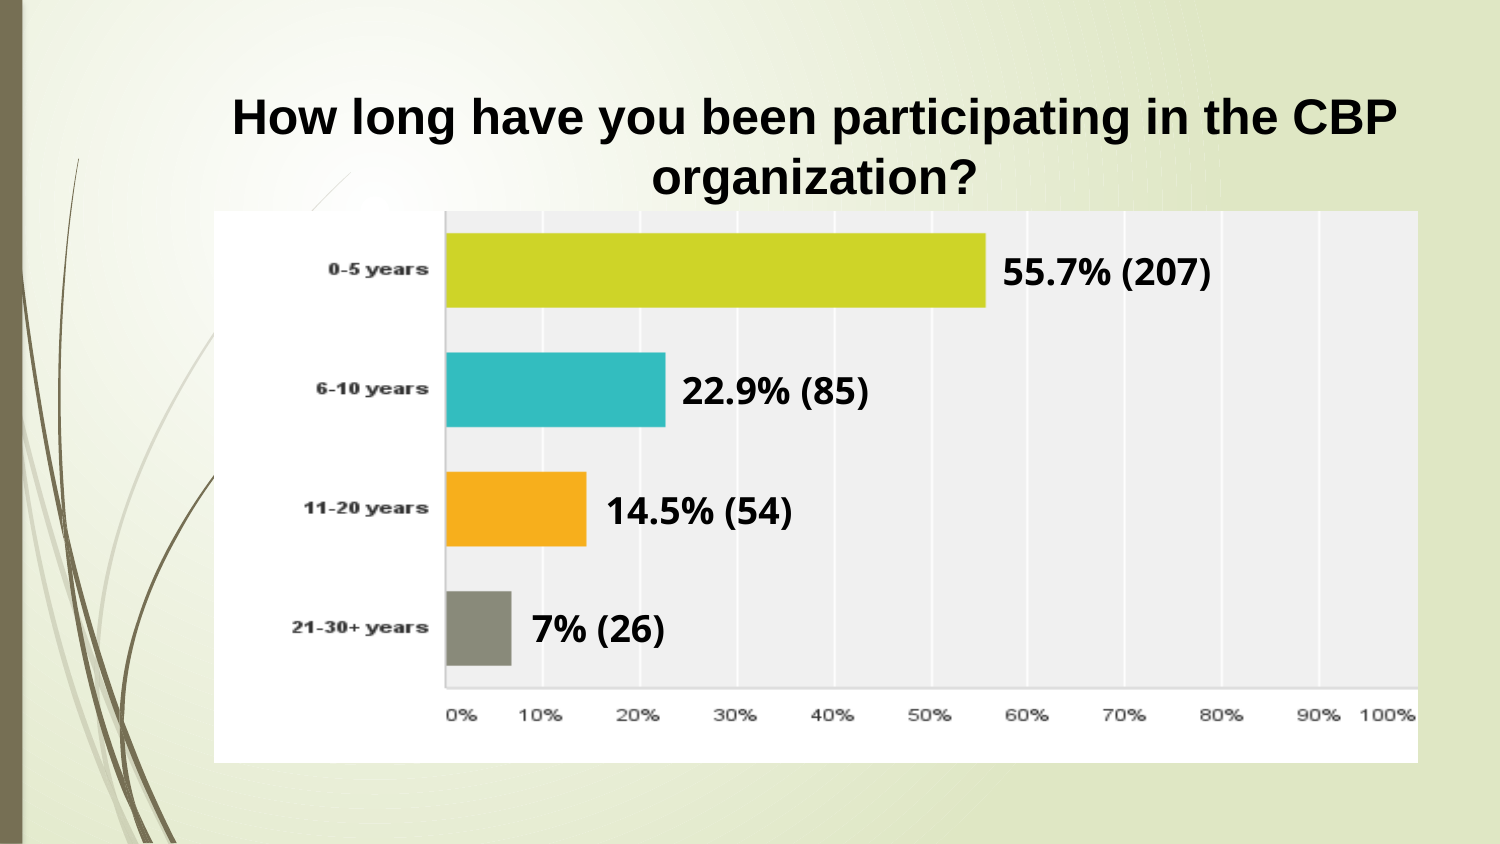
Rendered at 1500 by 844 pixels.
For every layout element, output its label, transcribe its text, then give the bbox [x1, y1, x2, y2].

title How long have you been participating in the CBP organization? [214, 76, 1416, 211]
picture [214, 211, 1418, 763]
